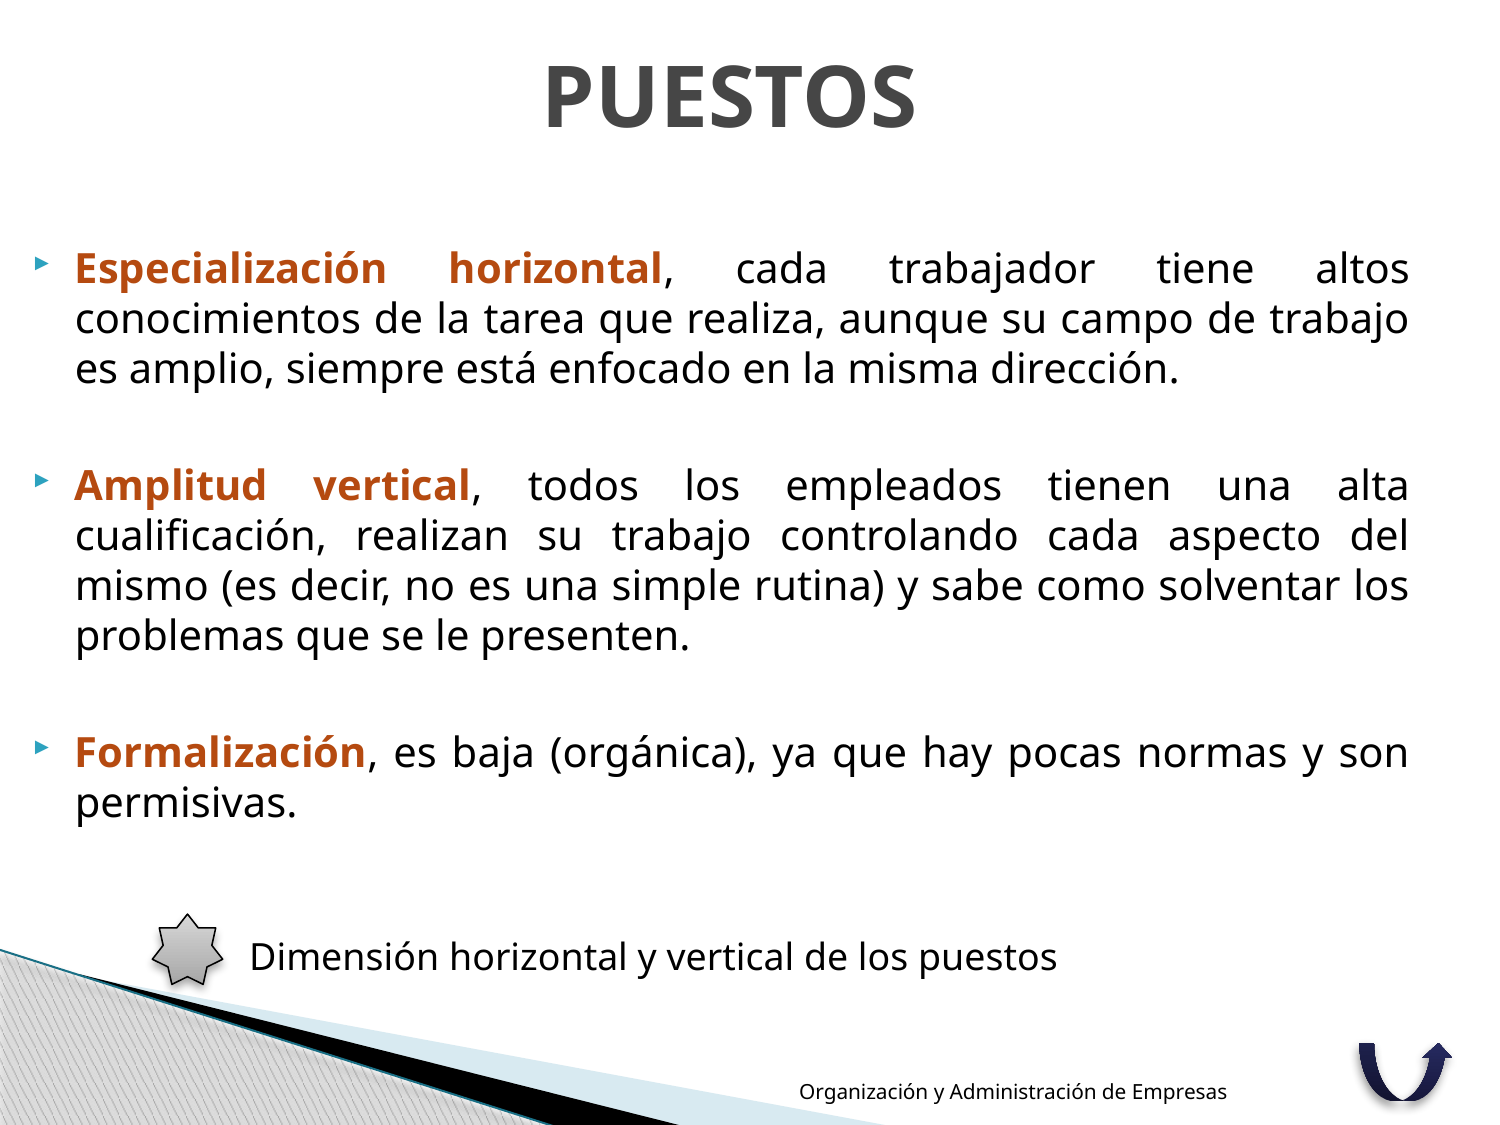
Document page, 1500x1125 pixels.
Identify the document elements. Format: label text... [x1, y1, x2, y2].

list Especialización horizontal, cada trabajador tiene altos conocimientos de la tarea que realiza, aunque su campo de trabajo es amplio, siempre está enfocado en la misma dirección. Amplitud vertical, todos los empleados tienen una alta cualificación, realizan su trabajo controlando cada aspecto del mismo (es decir, no es una simple rutina) y sabe como solventar los problemas que se le presenten. Formalización, es baja (orgánica), ya que hay pocas normas y son permisivas. [0, 175, 1425, 973]
text_box [151, 913, 224, 986]
title PUESTOS [35, 0, 1425, 188]
footer Organización y Administración de Empresas [718, 1051, 1243, 1112]
text_box Dimensión horizontal y vertical de los puestos [234, 925, 1430, 986]
text_box [1359, 1042, 1452, 1102]
